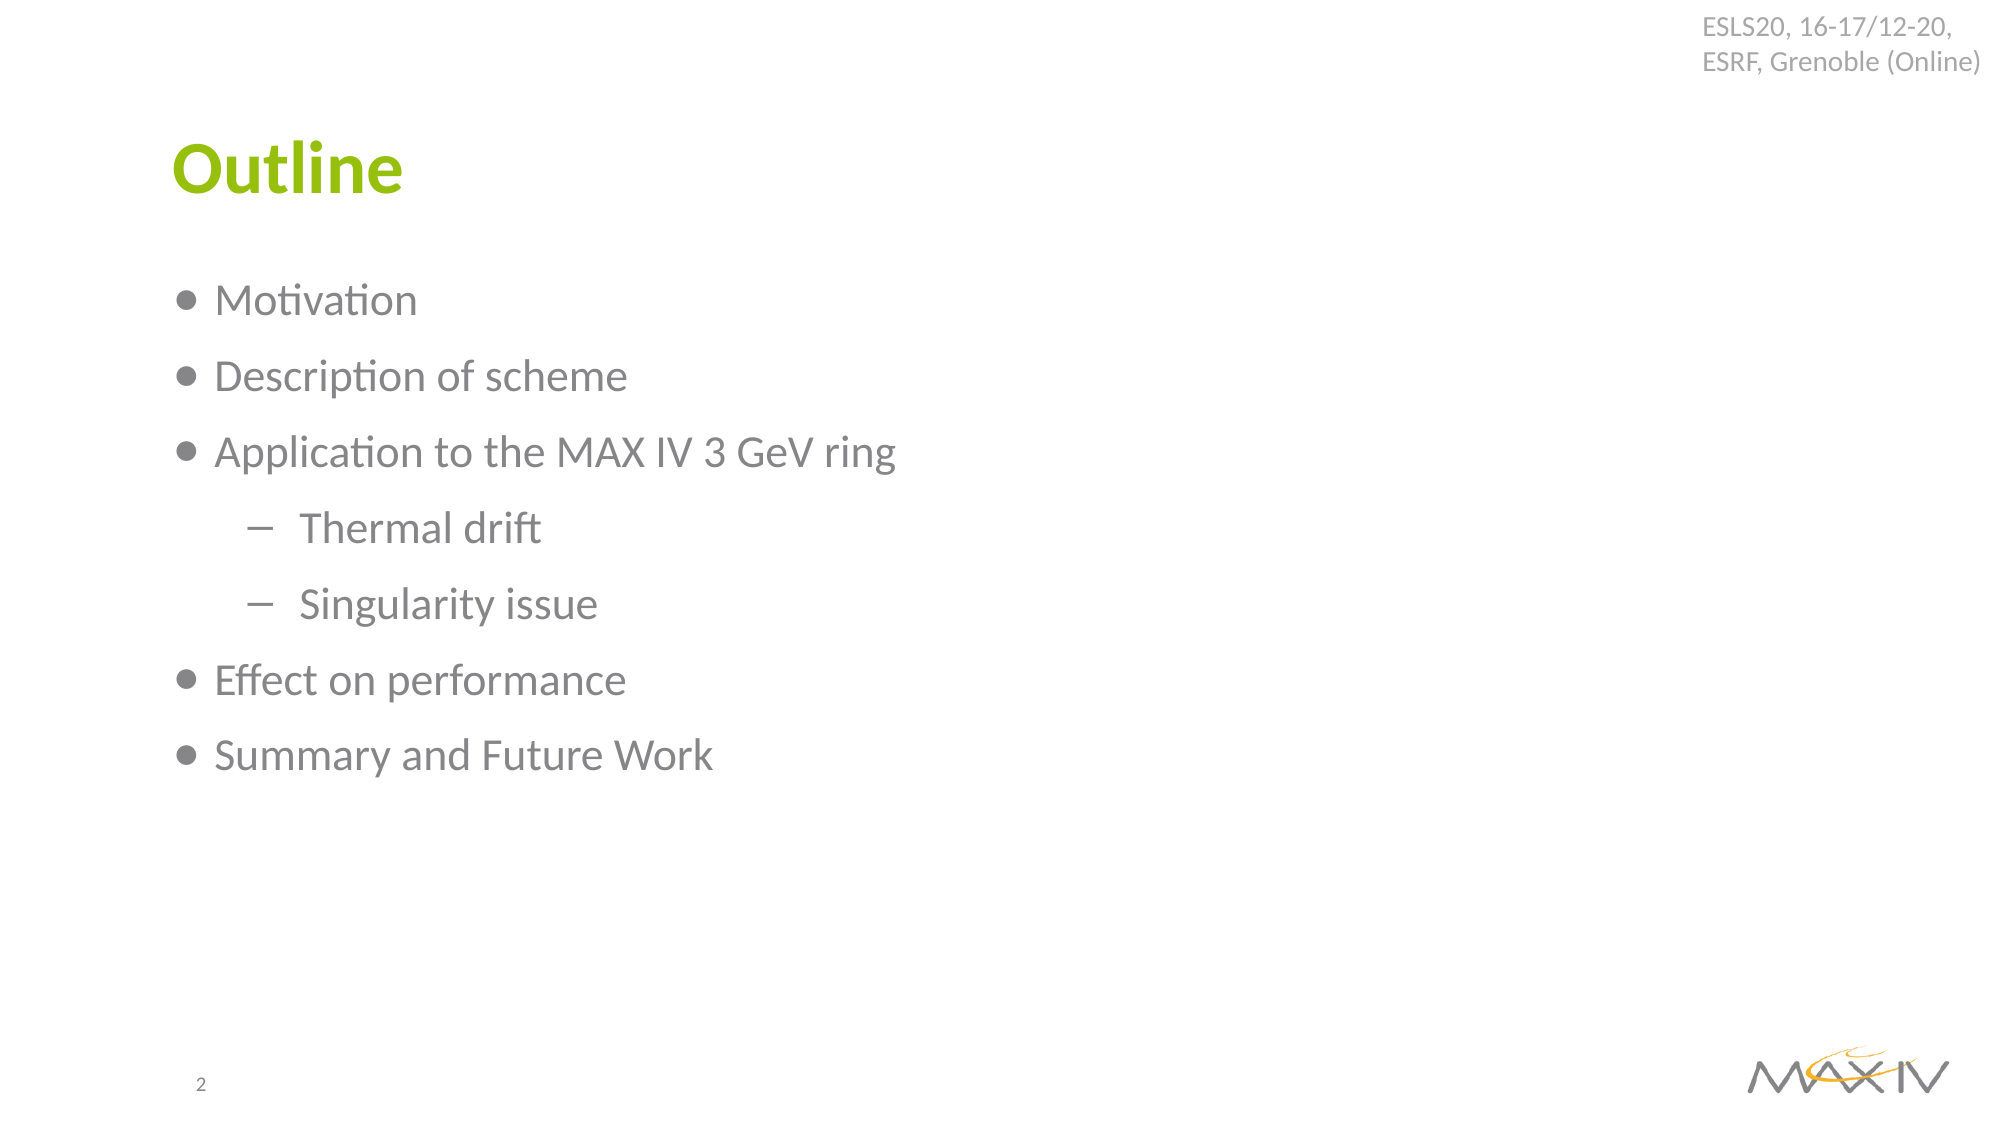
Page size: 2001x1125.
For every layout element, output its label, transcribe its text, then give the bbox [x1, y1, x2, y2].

slide_number 2 [173, 1062, 215, 1104]
picture [1827, 1045, 1951, 1094]
list Motivation Description of scheme Application to the MAX IV 3 GeV ring Thermal drift Singularity issue Effect on performance Summary and Future Work [164, 261, 1827, 1125]
title Outline [164, 0, 1827, 217]
